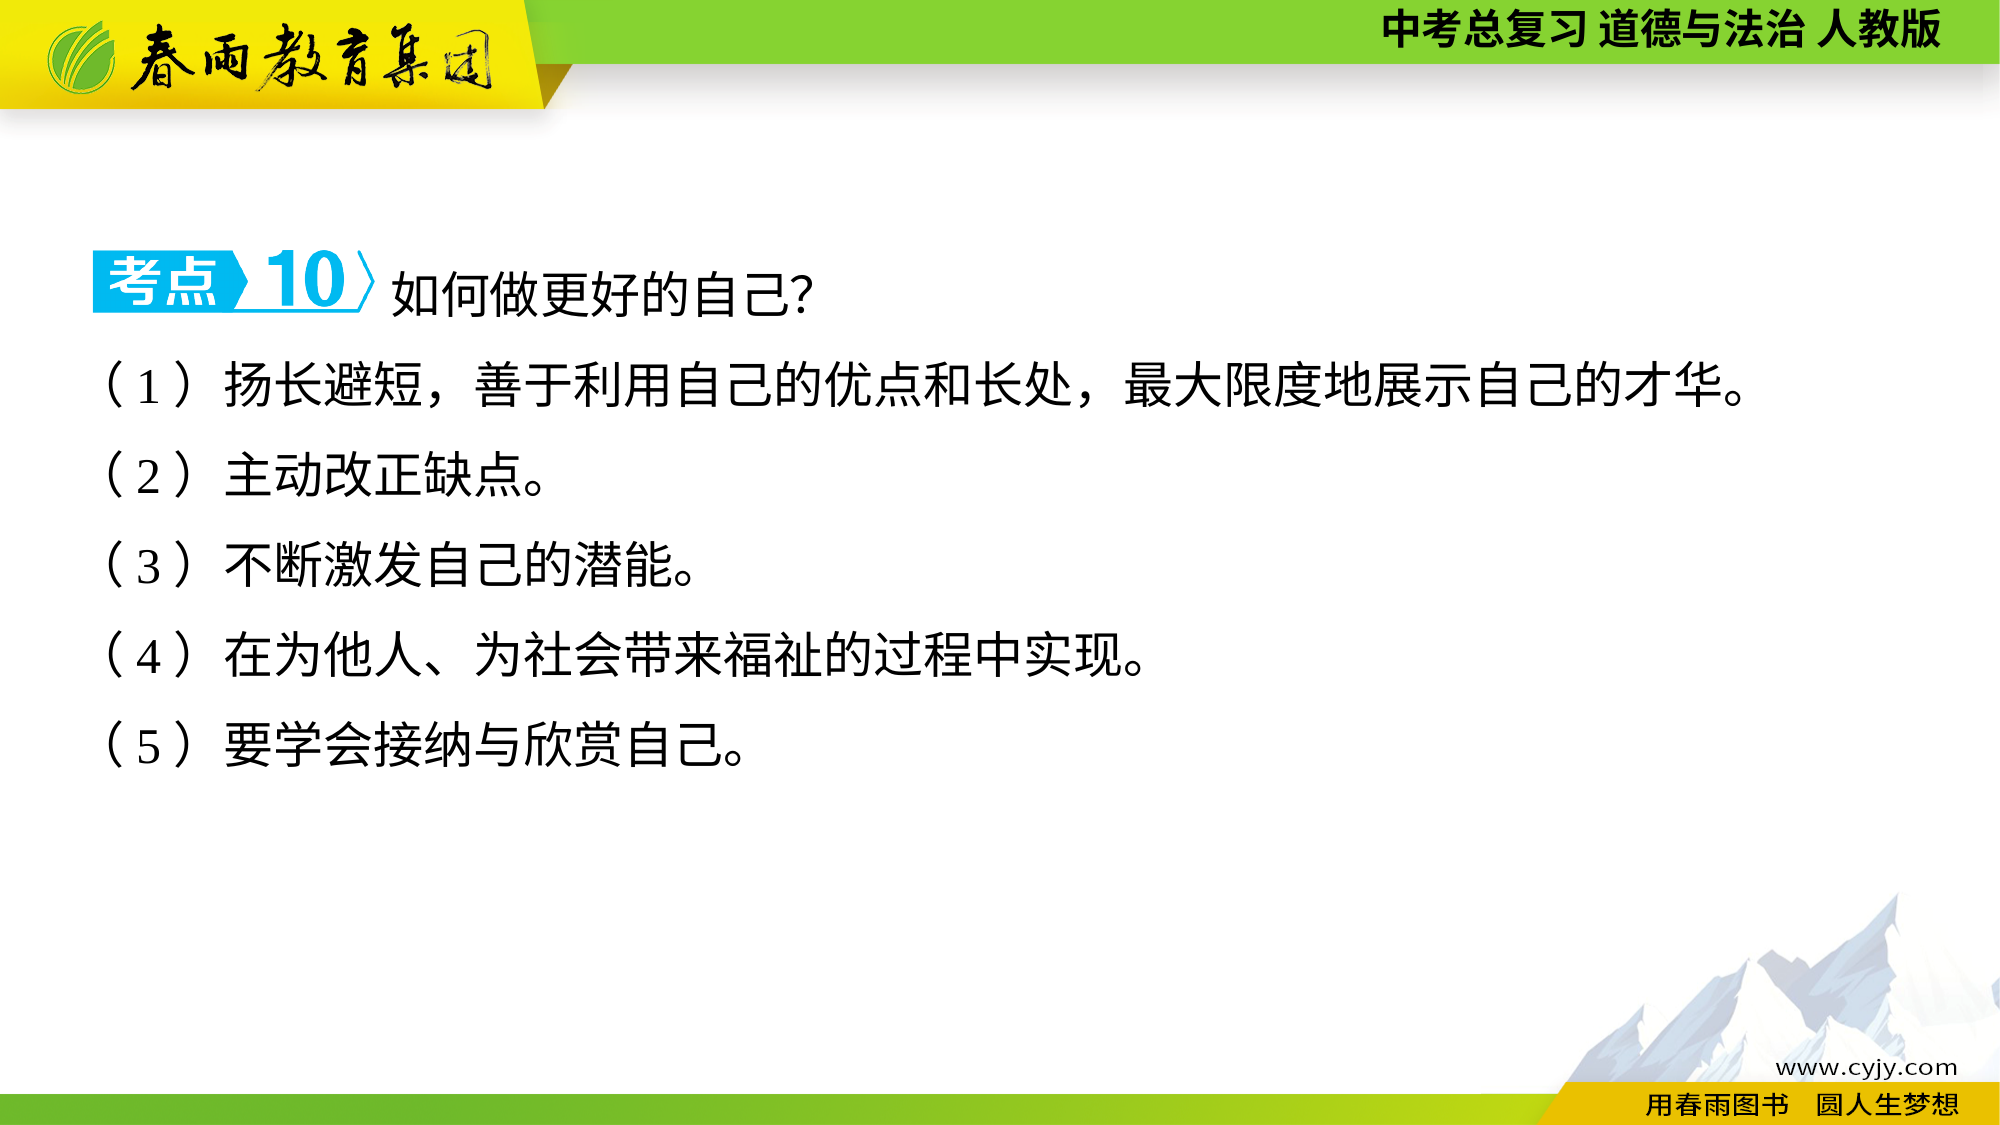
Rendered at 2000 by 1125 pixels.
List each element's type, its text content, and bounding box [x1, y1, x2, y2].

list 如何做更好的自己？ （1）扬长避短，善于利用自己的优点和长处，最大限度地展示自己的才华。 （2）主动改正缺点。 （3）不断激发自己的潜能。 （4）在为他人、为社会带来福祉的过程中实现。 （5）要学会接纳与欣赏自己。 [59, 226, 1944, 787]
picture [0, 0, 2000, 1125]
